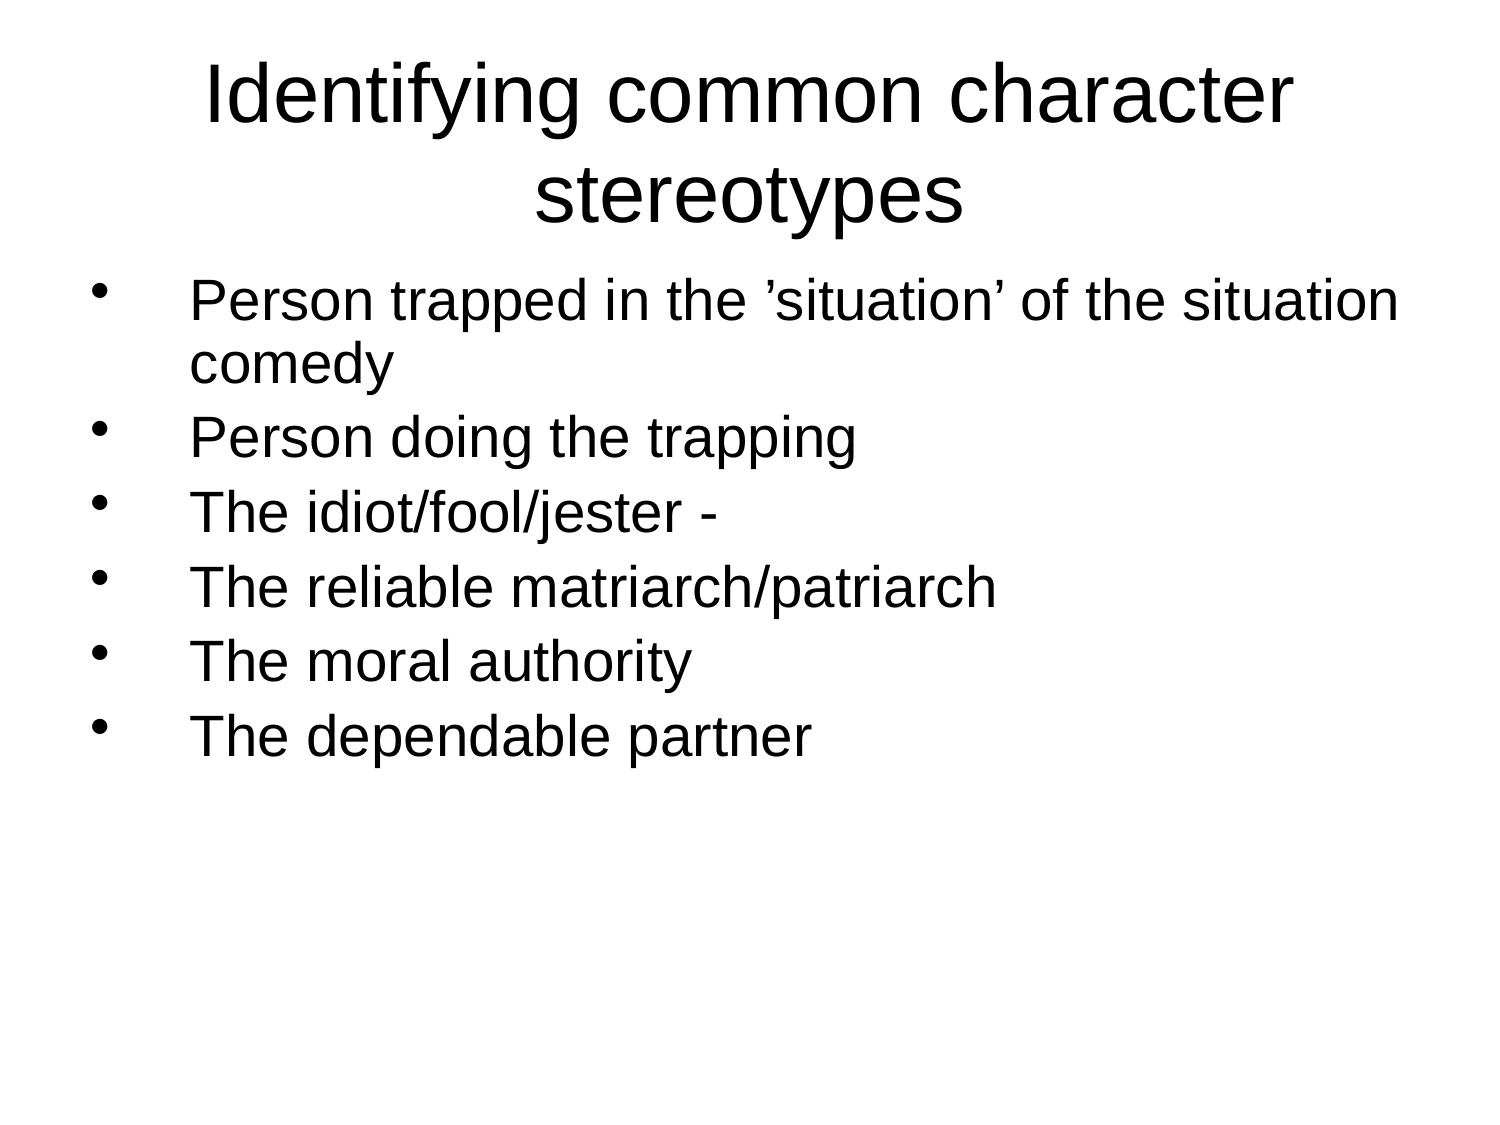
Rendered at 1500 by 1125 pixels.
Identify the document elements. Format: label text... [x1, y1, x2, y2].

list Person trapped in the ’situation’ of the situation comedy Person doing the trapping The idiot/fool/jester - The reliable matriarch/patriarch The moral authority The dependable partner [74, 262, 1426, 1006]
title Identifying common character stereotypes [74, 44, 1426, 233]
